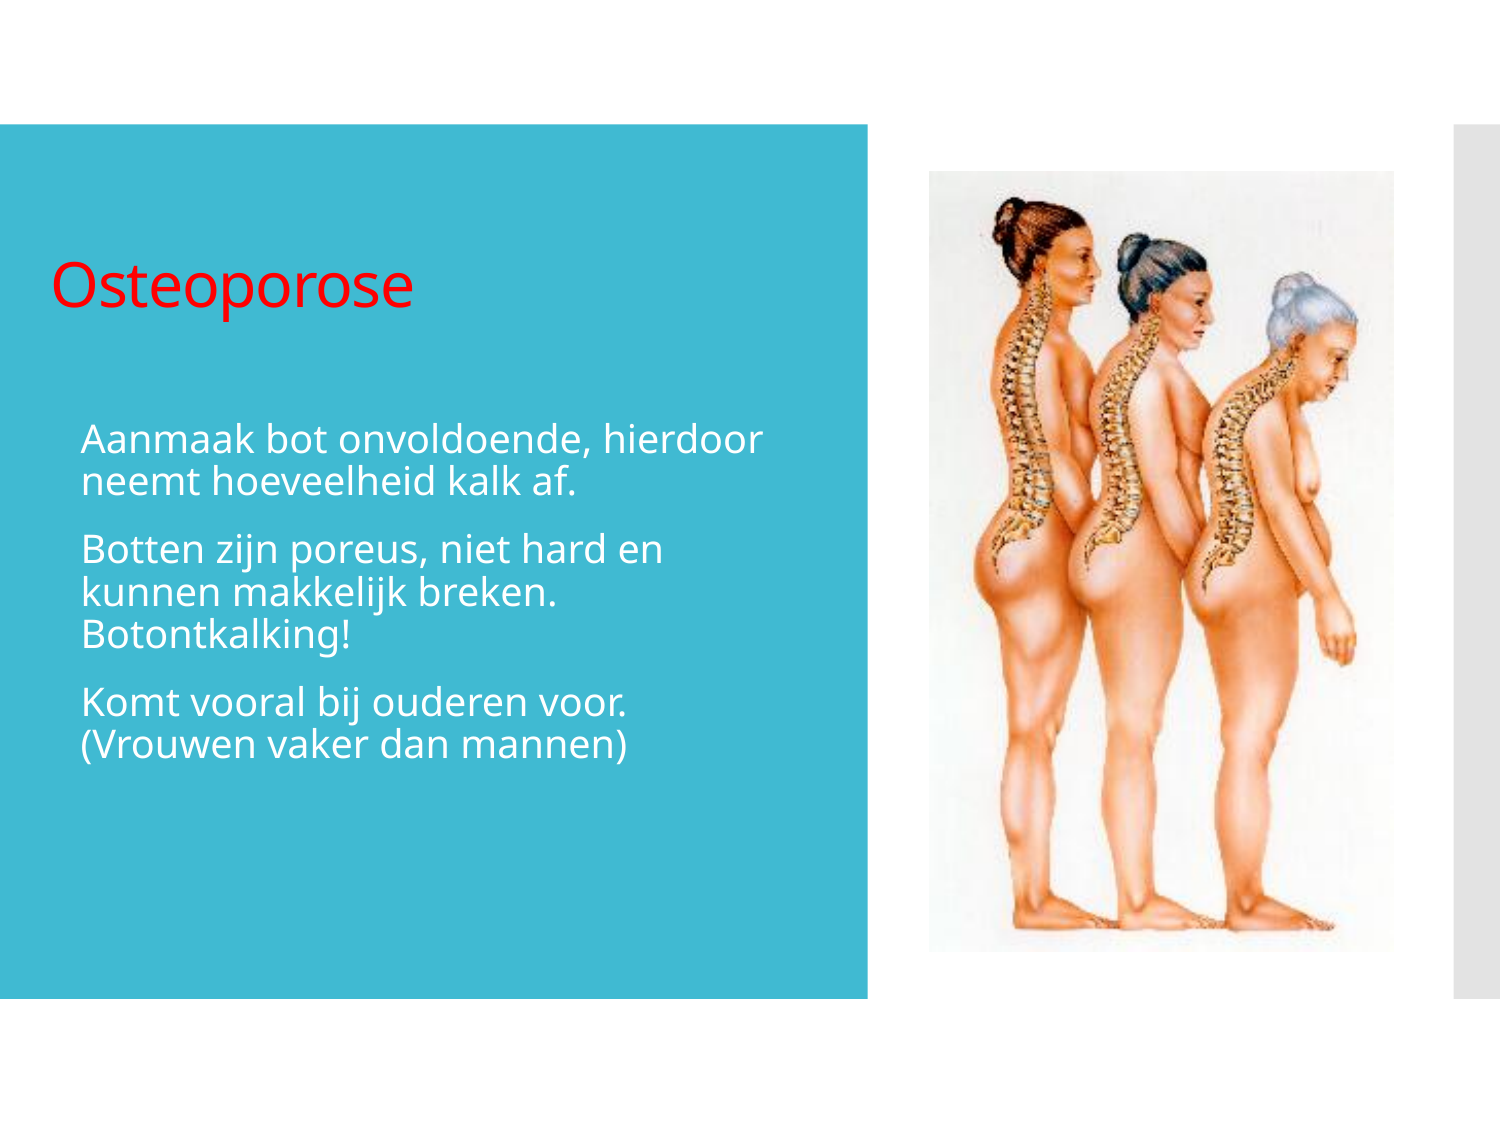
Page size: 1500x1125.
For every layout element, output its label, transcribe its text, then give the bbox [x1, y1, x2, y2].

list Aanmaak bot onvoldoende, hierdoor neemt hoeveelheid kalk af. Botten zijn poreus, niet hard en kunnen makkelijk breken. Botontkalking! Komt vooral bij ouderen voor. (Vrouwen vaker dan mannen) [35, 411, 830, 949]
picture [928, 171, 1395, 952]
text_box [0, 0, 1500, 1125]
text_box [0, 124, 869, 1000]
text_box [1453, 124, 1500, 1000]
title Osteoporose [35, 184, 830, 391]
